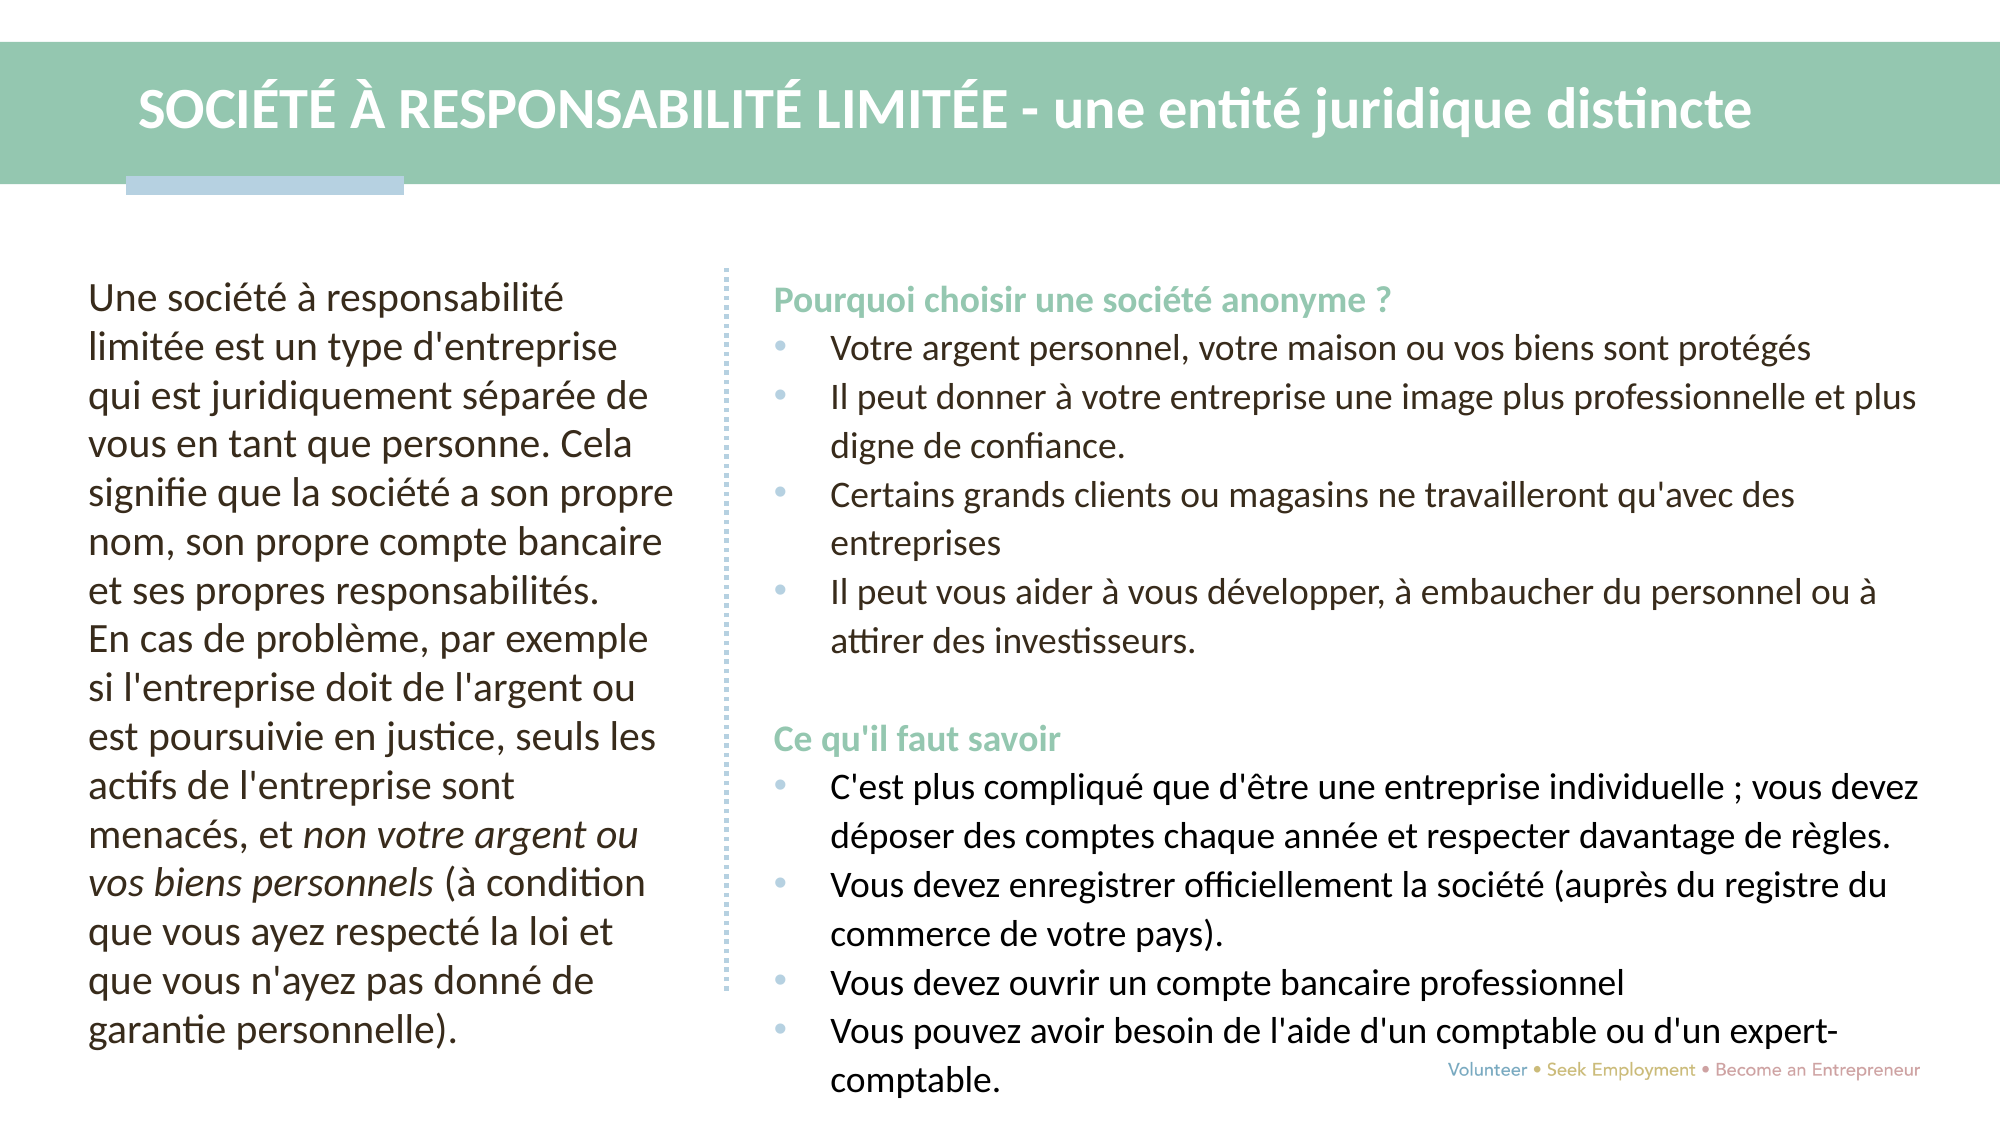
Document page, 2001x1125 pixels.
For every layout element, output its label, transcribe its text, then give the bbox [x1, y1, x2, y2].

list SOCIÉTÉ À RESPONSABILITÉ LIMITÉE - une entité juridique distincte [123, 51, 1913, 170]
picture [1418, 1046, 1971, 1103]
text_box Pourquoi choisir une société anonyme ? Votre argent personnel, votre maison ou vos biens sont protégés Il peut donner à votre entreprise une image plus professionnelle et plus digne de confiance. Certains grands clients ou magasins ne travailleront qu'avec des entreprises Il peut vous aider à vous développer, à embaucher du personnel ou à attirer des investisseurs. Ce qu'il faut savoir C'est plus compliqué que d'être une entreprise individuelle ; vous devez déposer des comptes chaque année et respecter davantage de règles. Vous devez enregistrer officiellement la société (auprès du registre du commerce de votre pays). Vous devez ouvrir un compte bancaire professionnel Vous pouvez avoir besoin de l'aide d'un comptable ou d'un expert-comptable. [759, 263, 1951, 927]
text_box Une société à responsabilité limitée est un type d'entreprise qui est juridiquement séparée de vous en tant que personne. Cela signifie que la société a son propre nom, son propre compte bancaire et ses propres responsabilités. En cas de problème, par exemple si l'entreprise doit de l'argent ou est poursuivie en justice, seuls les actifs de l'entreprise sont menacés, et non votre argent ou vos biens personnels (à condition que vous ayez respecté la loi et que vous n'ayez pas donné de garantie personnelle). [73, 263, 695, 927]
